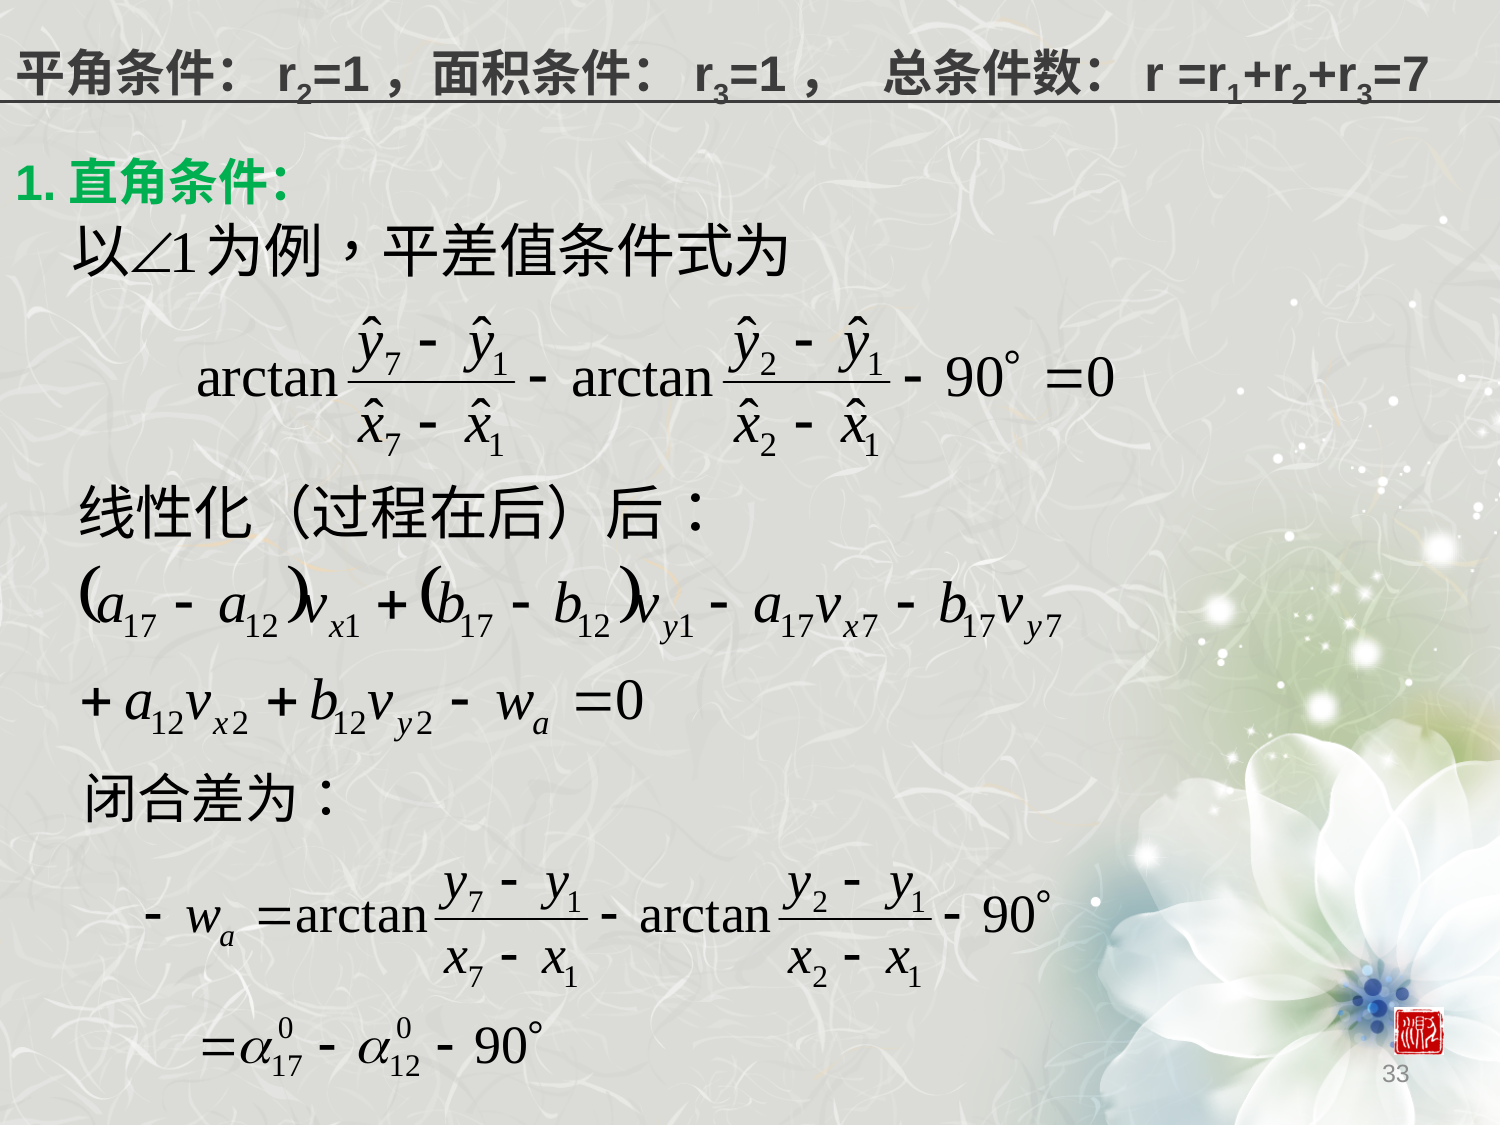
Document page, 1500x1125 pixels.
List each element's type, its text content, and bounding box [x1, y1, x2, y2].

list 平角条件：r2=1，面积条件：r3=1， 总条件数：r =r1+r2+r3=7 1.直角条件： [0, 0, 1500, 1125]
slide_number 33 [1074, 1042, 1425, 1103]
picture [1394, 1007, 1444, 1055]
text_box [81, 761, 1067, 1090]
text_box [70, 210, 1126, 756]
